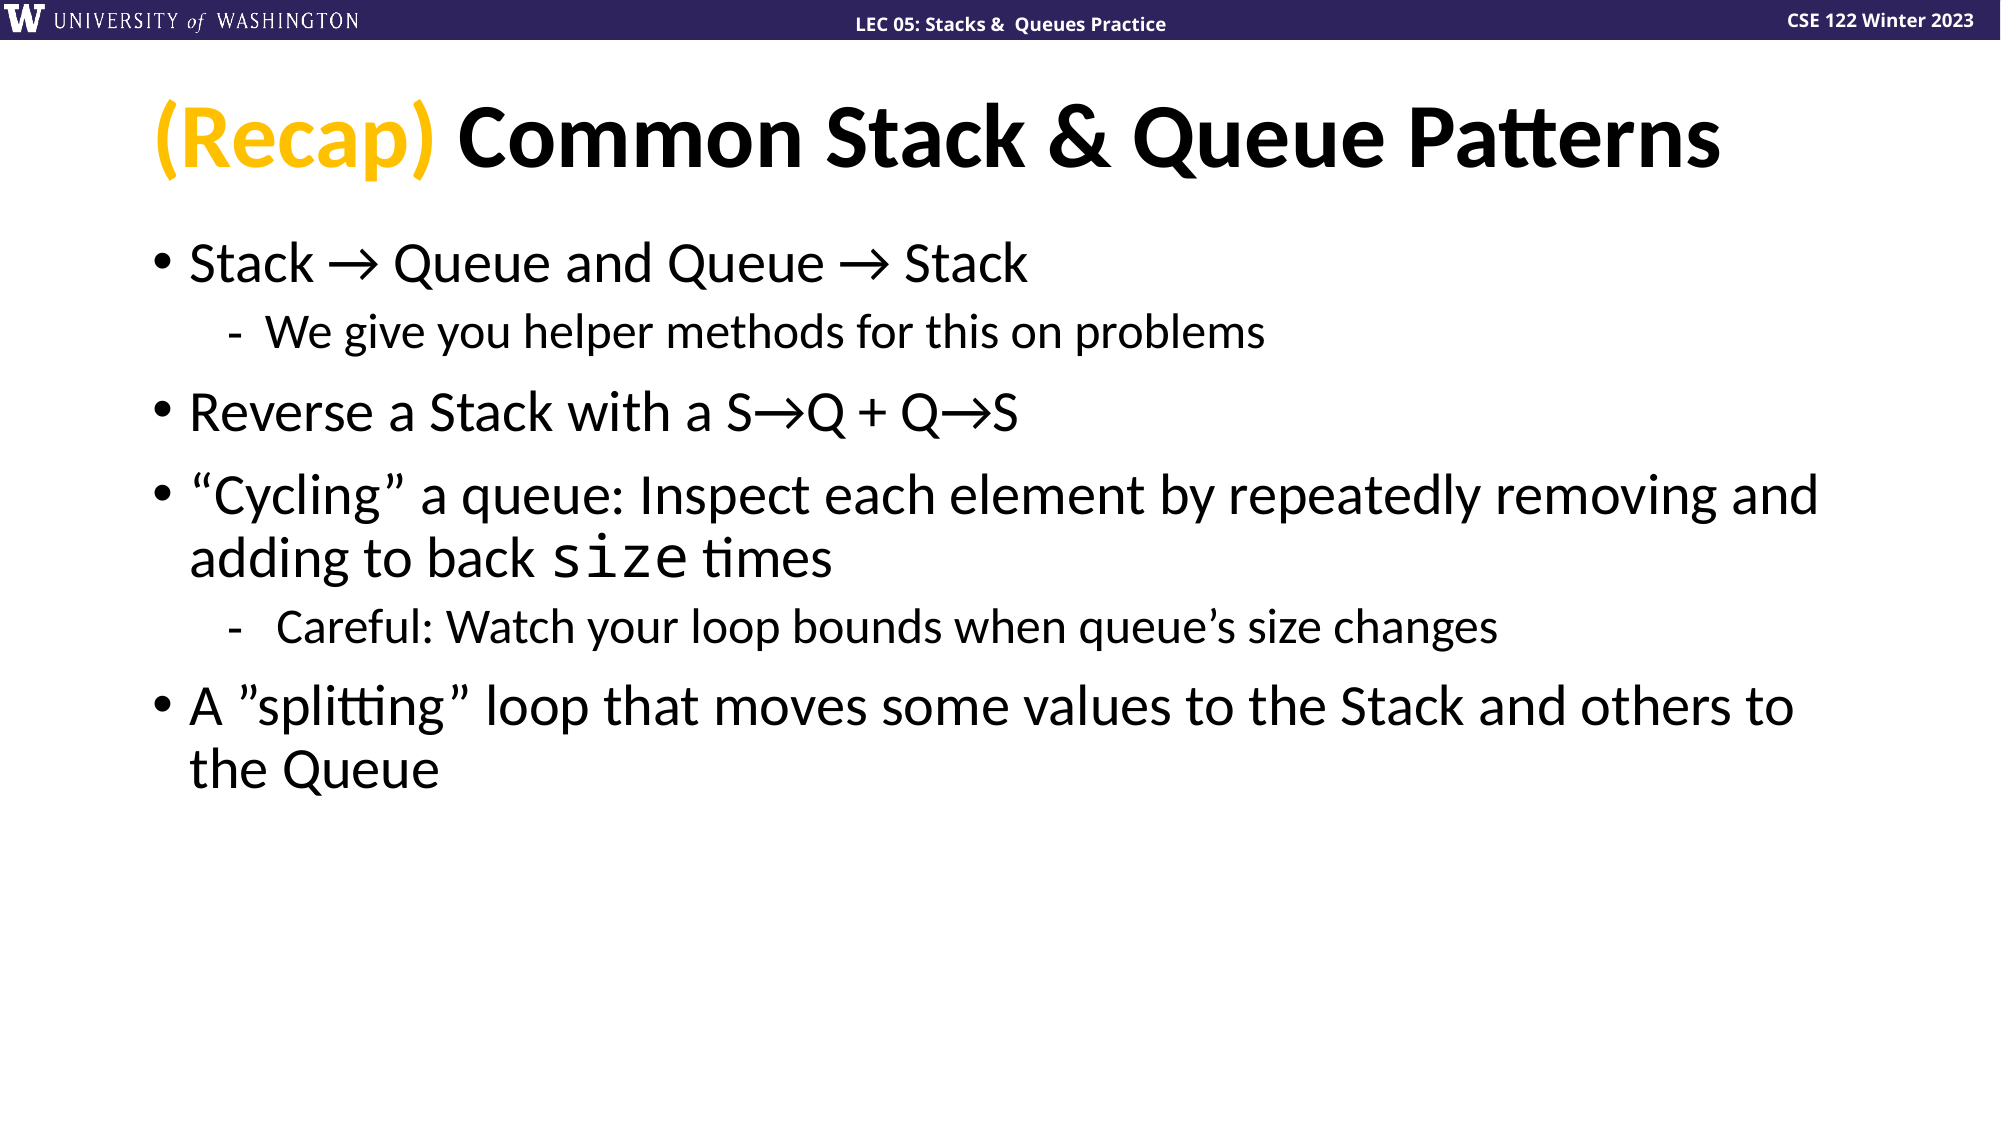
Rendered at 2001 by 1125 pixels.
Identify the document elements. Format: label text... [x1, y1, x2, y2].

title (Recap) Common Stack & Queue Patterns [137, 74, 1863, 200]
picture [4, 4, 358, 33]
list Stack → Queue and Queue → Stack We give you helper methods for this on problems Reverse a Stack with a S→Q + Q→S “Cycling” a queue: Inspect each element by repeatedly removing and adding to back size times Careful: Watch your loop bounds when queue’s size changes A ”splitting” loop that moves some values to the Stack and others to the Queue [137, 224, 1863, 1014]
